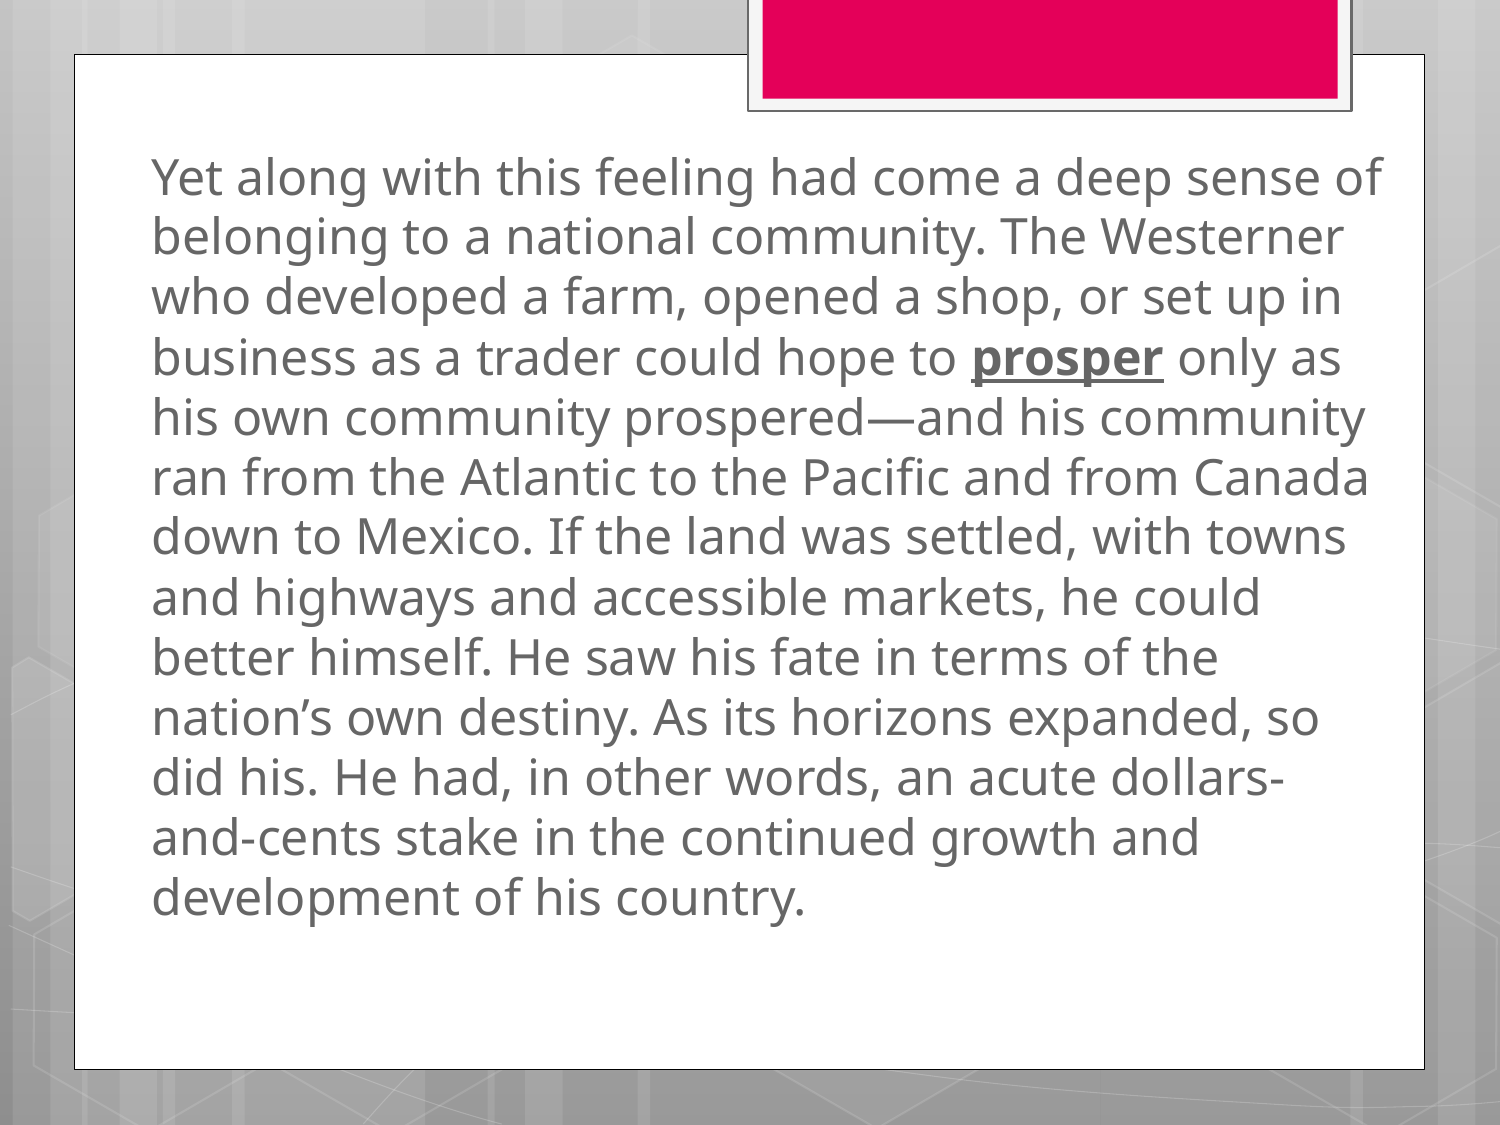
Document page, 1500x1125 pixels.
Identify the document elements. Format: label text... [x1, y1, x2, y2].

list Yet along with this feeling had come a deep sense of belonging to a national community. The Westerner who developed a farm, opened a shop, or set up in business as a trader could hope to prosper only as his own community prospered—and his community ran from the Atlantic to the Pacific and from Canada down to Mexico. If the land was settled, with towns and highways and accessible markets, he could better himself. He saw his fate in terms of the nation’s own destiny. As its horizons expanded, so did his. He had, in other words, an acute dollars-and-cents stake in the continued growth and development of his country. [125, 137, 1400, 1075]
